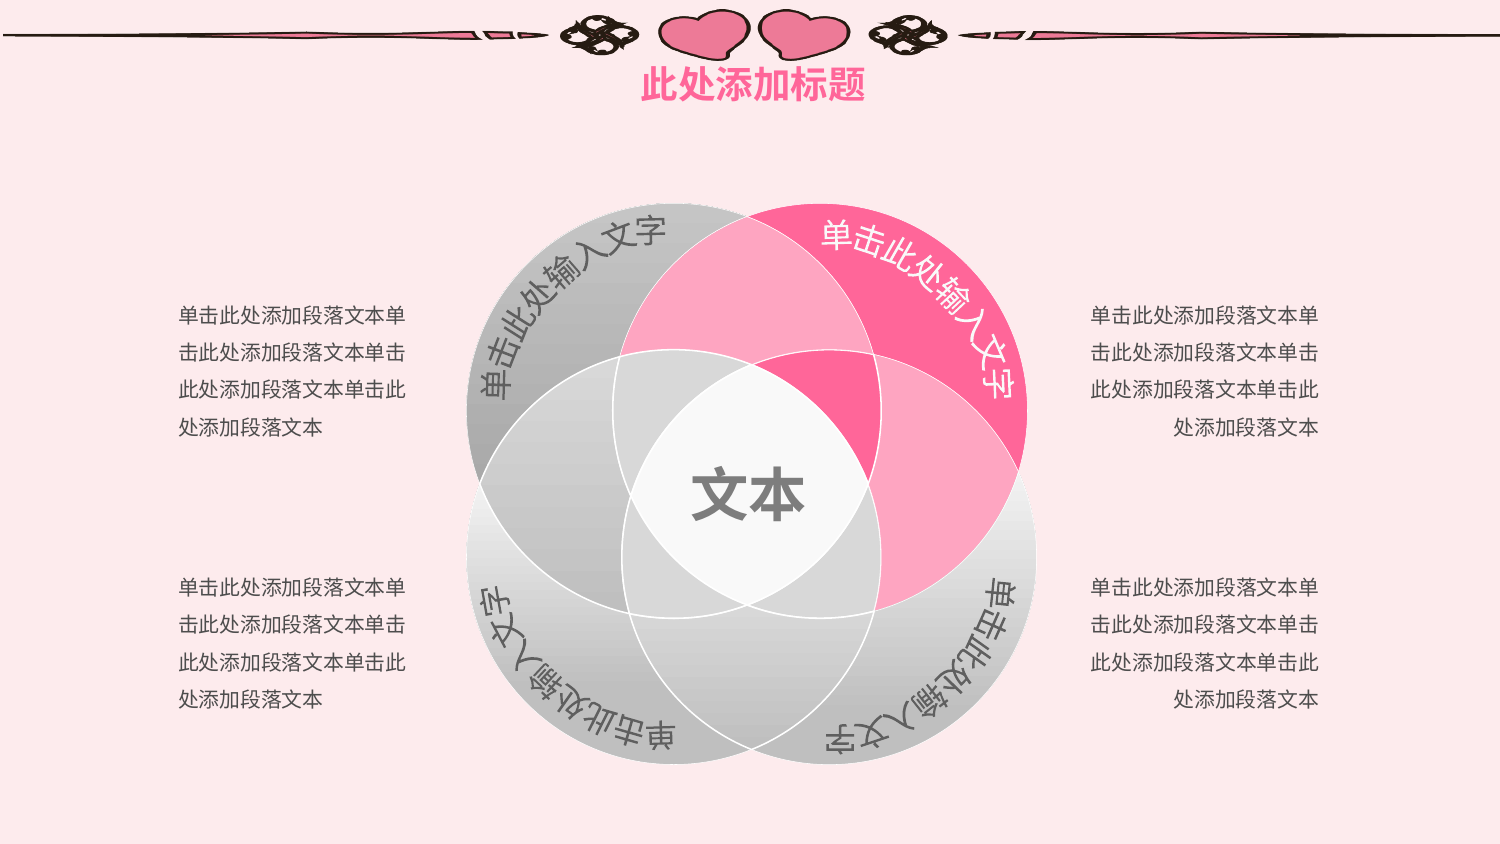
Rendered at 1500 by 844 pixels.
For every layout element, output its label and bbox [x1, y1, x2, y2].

picture [0, 0, 1500, 844]
text_box [466, 203, 1037, 765]
